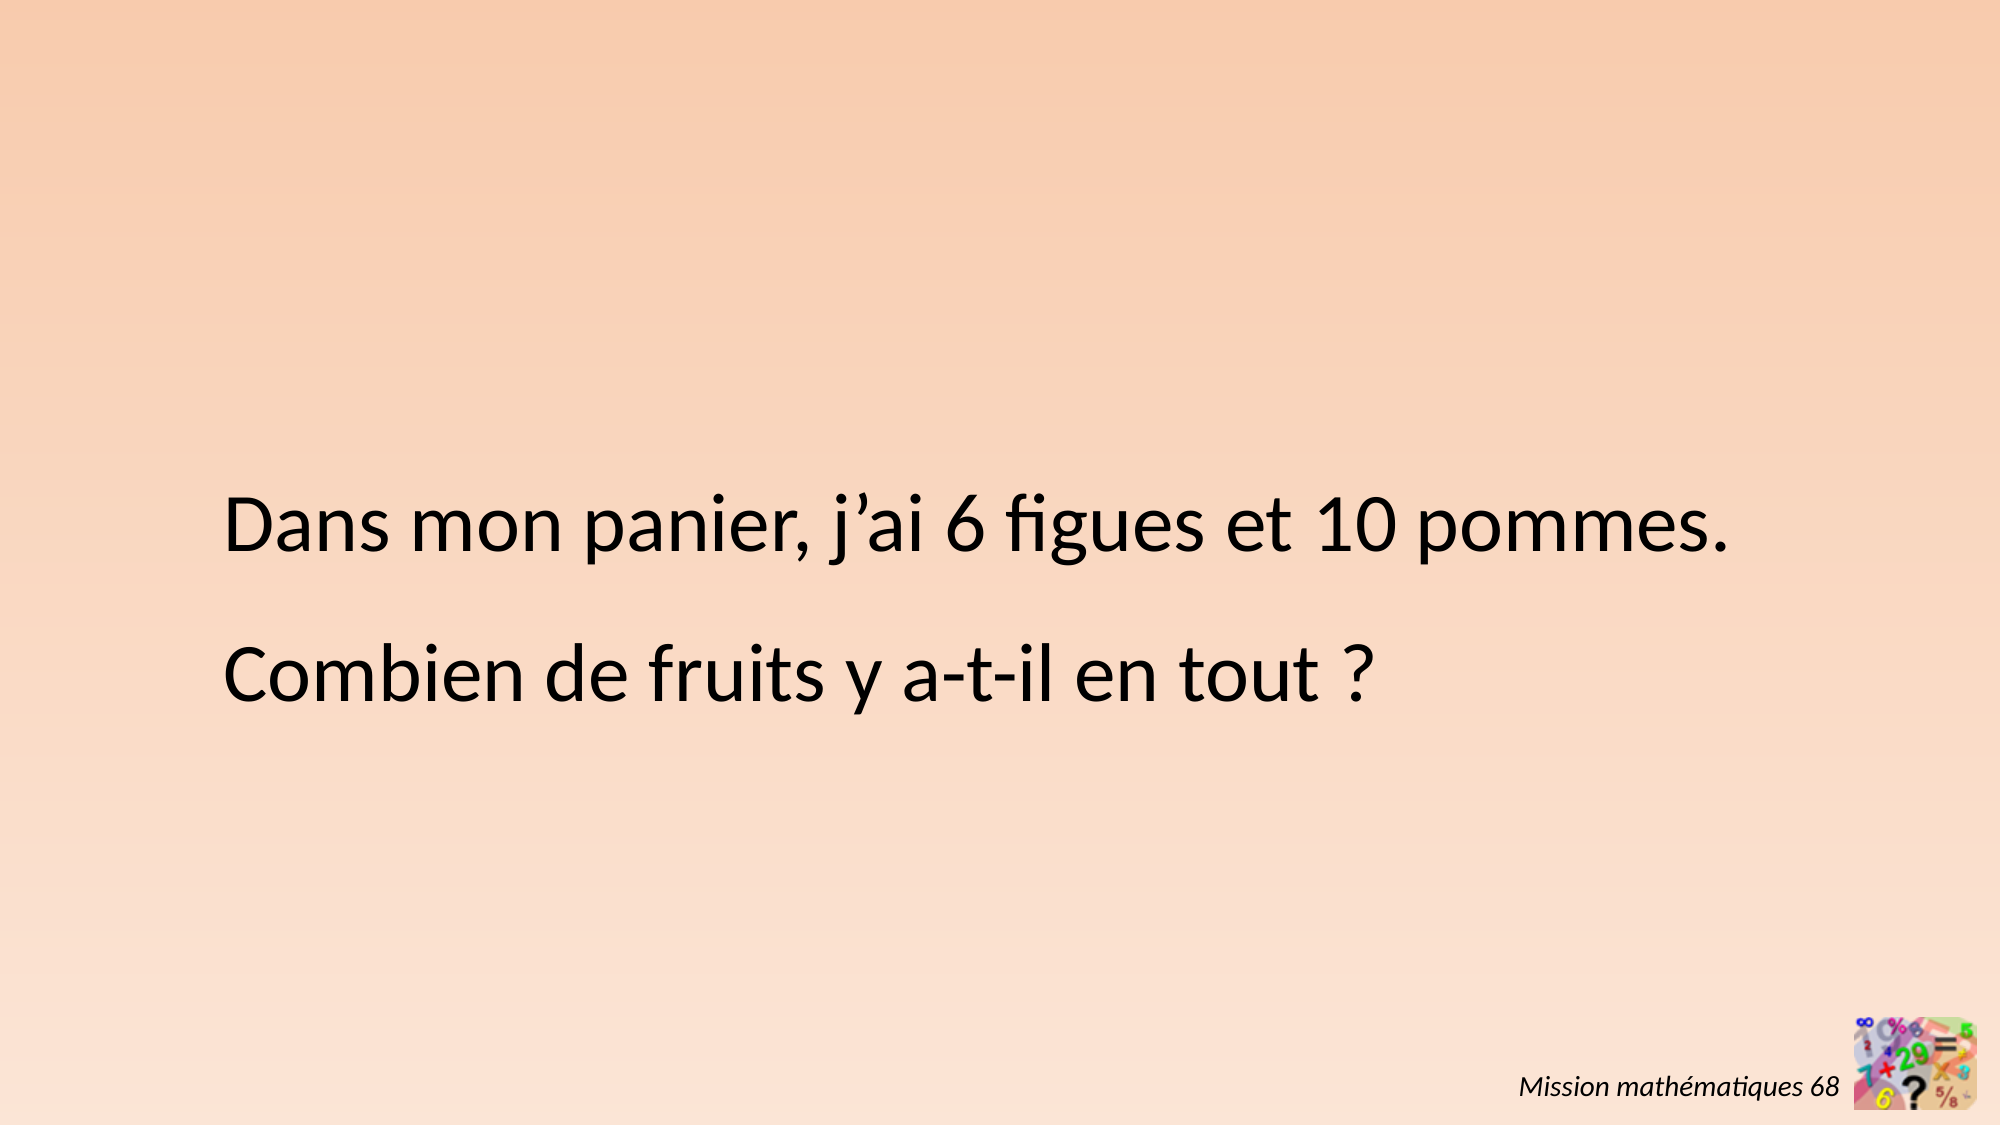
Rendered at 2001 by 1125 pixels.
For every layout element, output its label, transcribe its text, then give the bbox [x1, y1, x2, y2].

text_box Mission mathématiques 68 [1501, 1059, 1854, 1110]
text_box Dans mon panier, j’ai 6 figues et 10 pommes. Combien de fruits y a-t-il en tout ? [208, 411, 1792, 726]
picture [1854, 1017, 1977, 1110]
